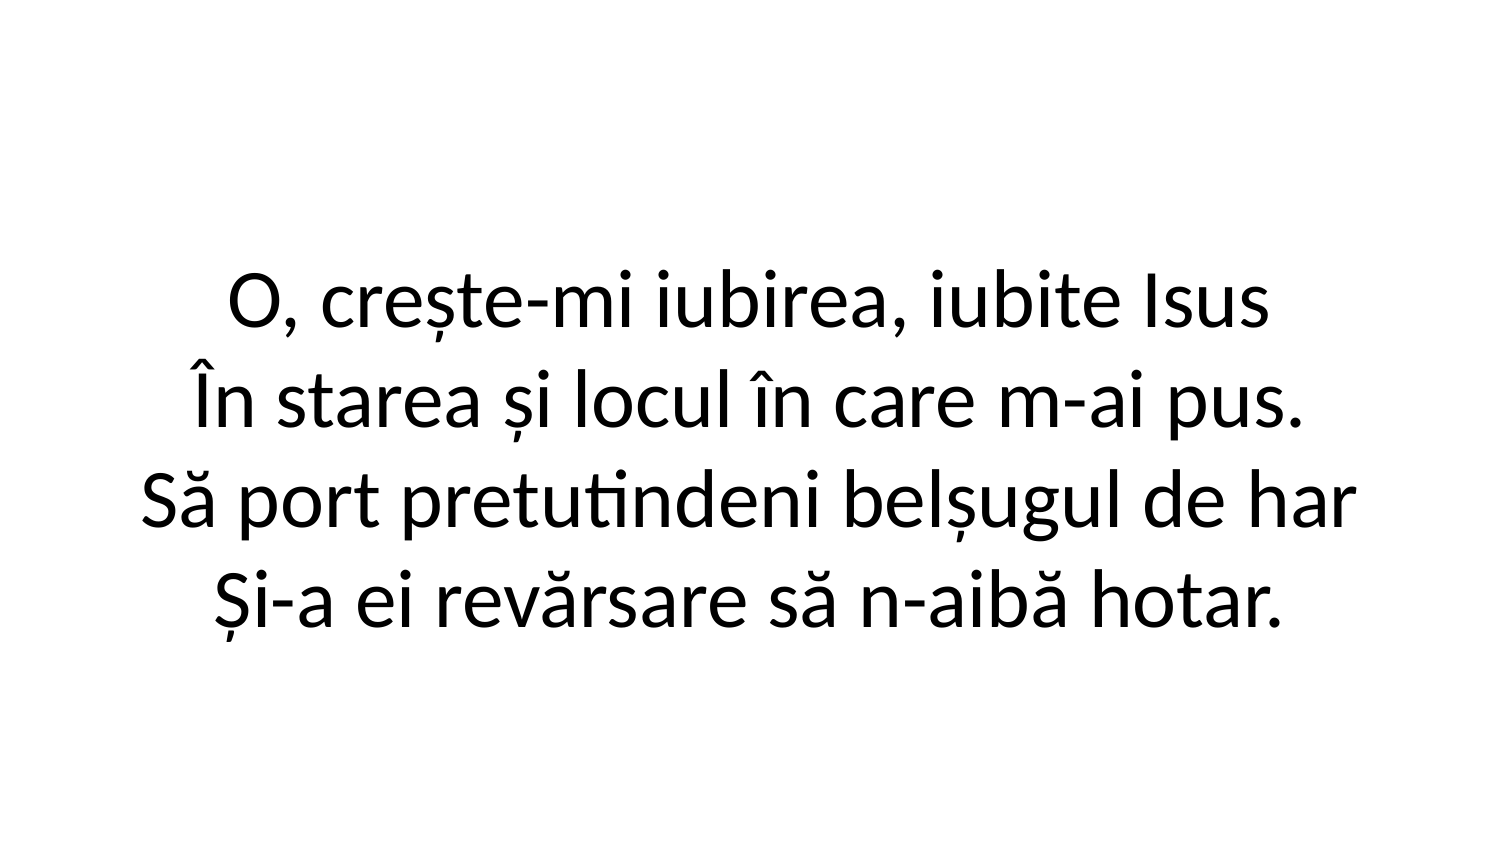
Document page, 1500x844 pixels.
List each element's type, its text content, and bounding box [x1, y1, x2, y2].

text_box O, crește-mi iubirea, iubite Isus În starea și locul în care m-ai pus. Să port pretutindeni belșugul de har Și-a ei revărsare să n-aibă hotar. [125, 192, 1375, 652]
